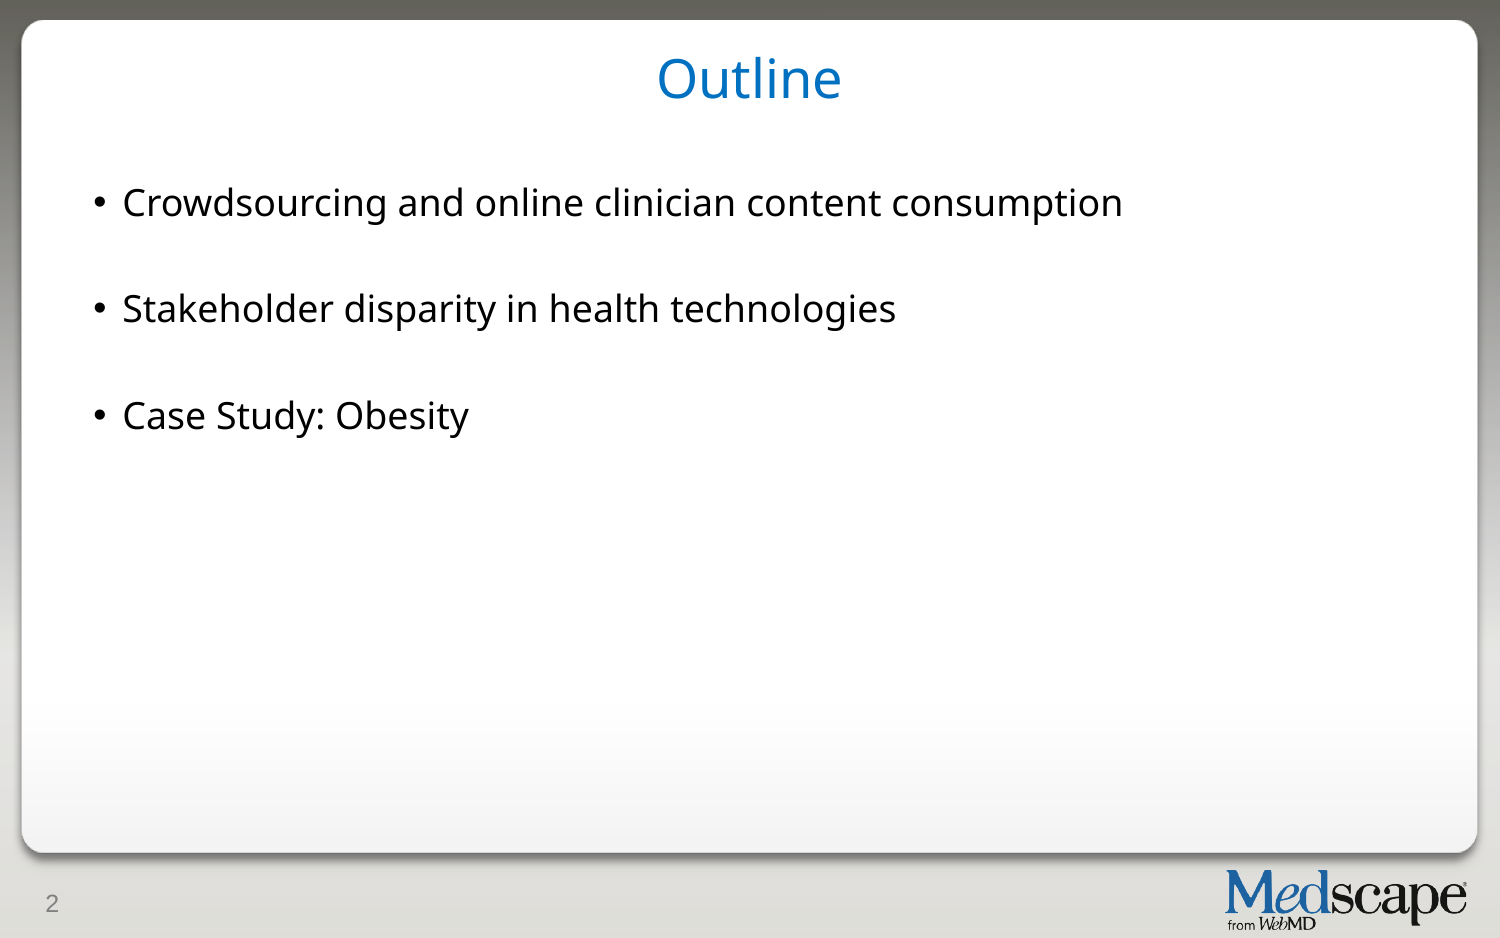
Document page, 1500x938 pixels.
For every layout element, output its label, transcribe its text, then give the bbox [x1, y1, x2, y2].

list Crowdsourcing and online clinician content consumption Stakeholder disparity in health technologies Case Study: Obesity [79, 171, 1431, 791]
title Outline [74, 37, 1426, 194]
picture [0, 0, 1500, 938]
